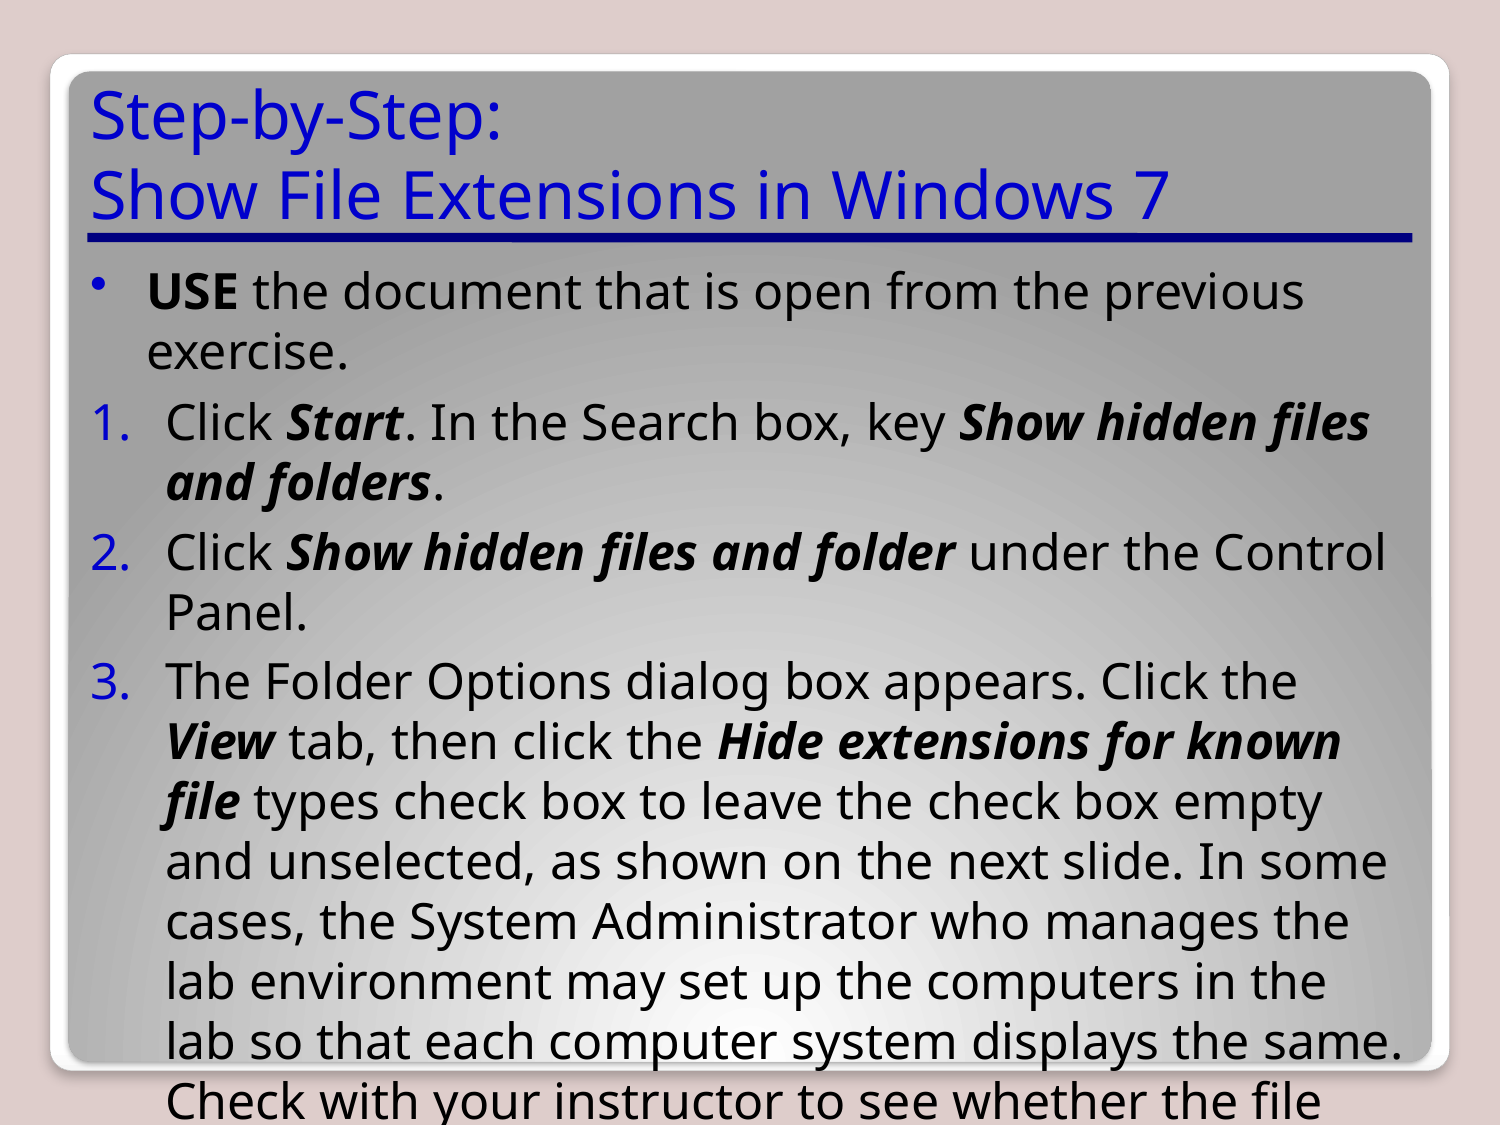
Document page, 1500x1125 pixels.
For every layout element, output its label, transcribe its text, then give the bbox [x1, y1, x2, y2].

list USE the document that is open from the previous exercise. Click Start. In the Search box, key Show hidden files and folders. Click Show hidden files and folder under the Control Panel. The Folder Options dialog box appears. Click the View tab, then click the Hide extensions for known file types check box to leave the check box empty and unselected, as shown on the next slide. In some cases, the System Administrator who manages the lab environment may set up the computers in the lab so that each computer system displays the same. Check with your instructor to see whether the file extensions will display on your computer. [74, 252, 1426, 1078]
title Step-by-Step: Show File Extensions in Windows 7 [74, 89, 1426, 241]
